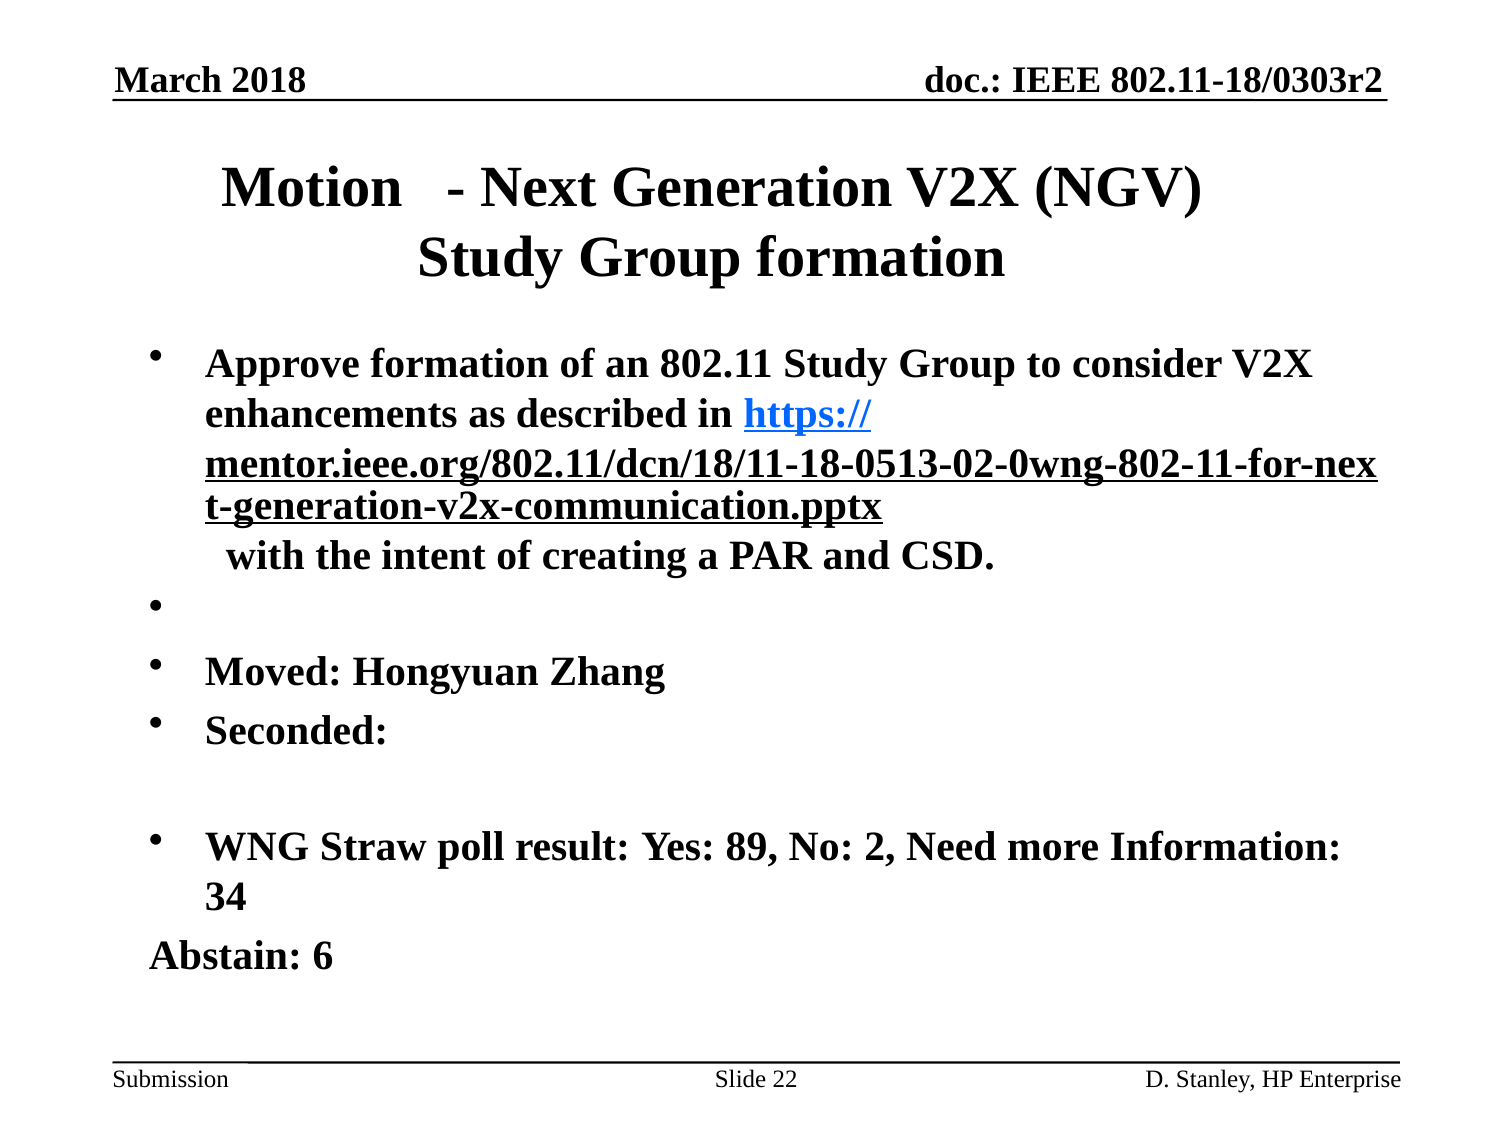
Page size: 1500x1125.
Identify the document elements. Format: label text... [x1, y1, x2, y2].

text_box Approve formation of an 802.11 Study Group to consider V2X enhancements as described in https://mentor.ieee.org/802.11/dcn/18/11-18-0513-02-0wng-802-11-for-next-generation-v2x-communication.pptx with the intent of creating a PAR and CSD. Moved: Hongyuan Zhang Seconded: WNG Straw poll result: Yes: 89, No: 2, Need more Information: 34 Abstain: 6 [137, 329, 1400, 963]
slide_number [114, 54, 335, 101]
footer D. Stanley, HP Enterprise [1082, 1061, 1402, 1093]
text_box Motion - Next Generation V2X (NGV) Study Group formation [159, 152, 1266, 284]
slide_number Slide 22 [712, 1061, 801, 1093]
